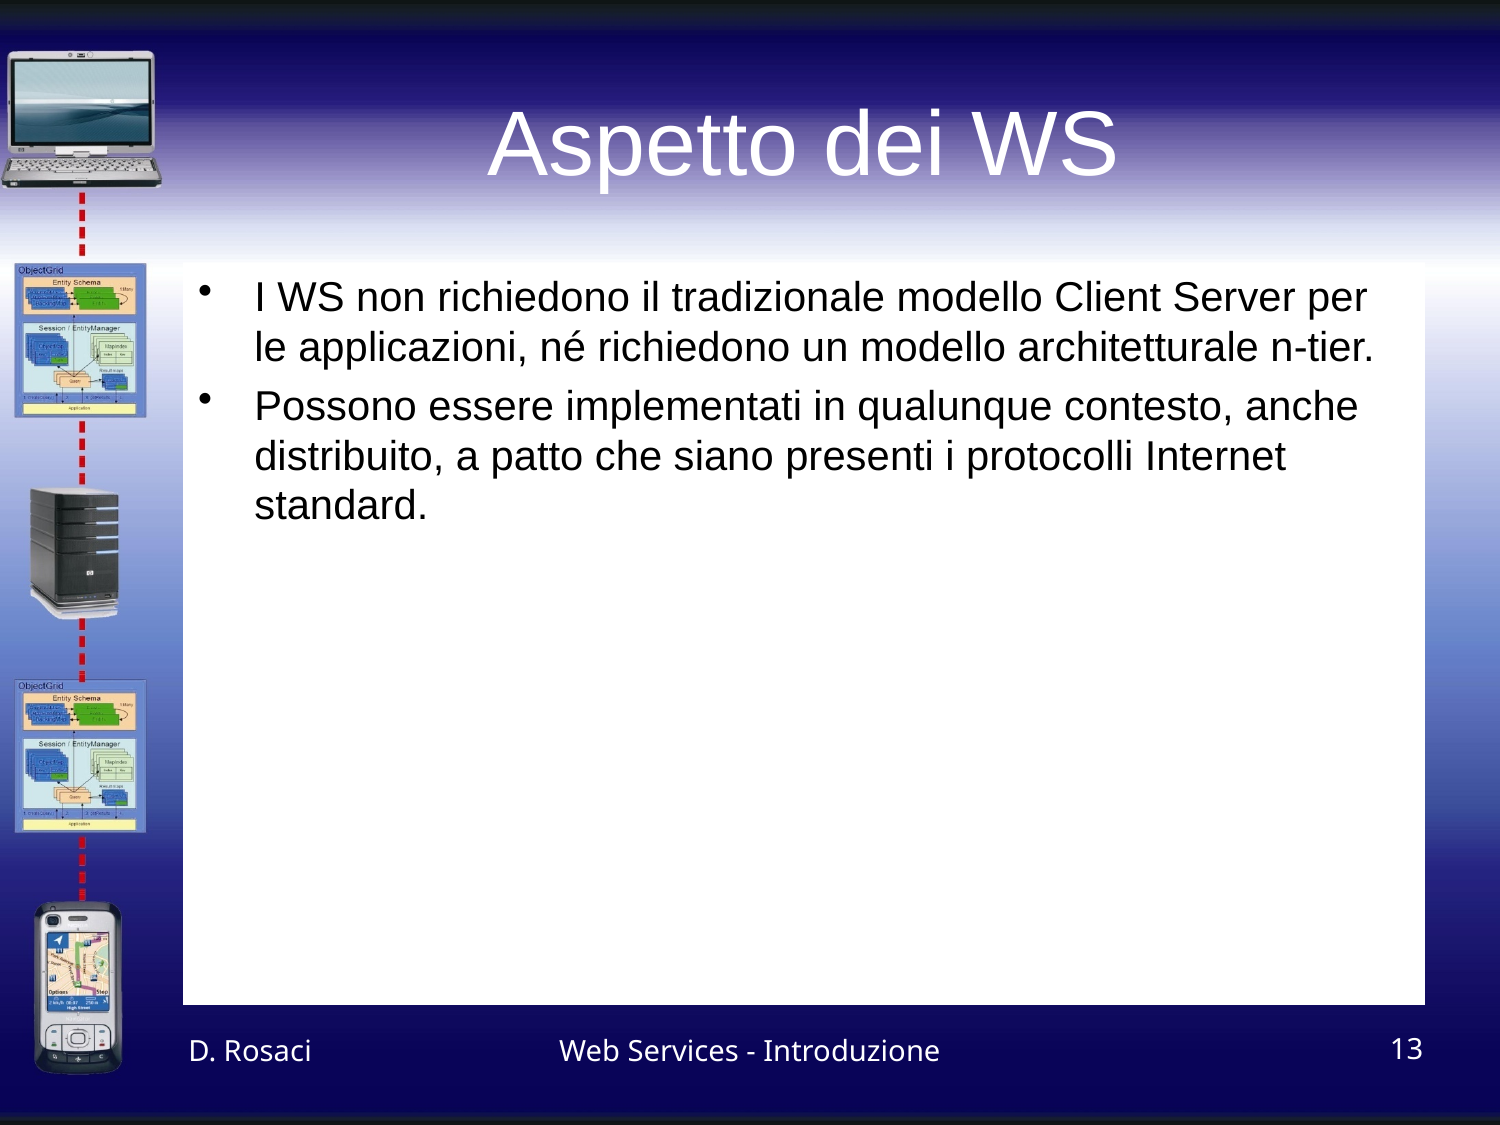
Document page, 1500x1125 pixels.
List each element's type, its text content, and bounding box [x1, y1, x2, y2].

picture [0, 0, 1500, 1125]
footer Web Services - Introduzione [512, 1024, 988, 1103]
title Aspetto dei WS [182, 44, 1426, 233]
slide_number D. Rosaci [74, 1024, 426, 1103]
list I WS non richiedono il tradizionale modello Client Server per le applicazioni, né richiedono un modello architetturale n-tier. Possono essere implementati in qualunque contesto, anche distribuito, a patto che siano presenti i protocolli Internet standard. [182, 262, 1426, 1006]
